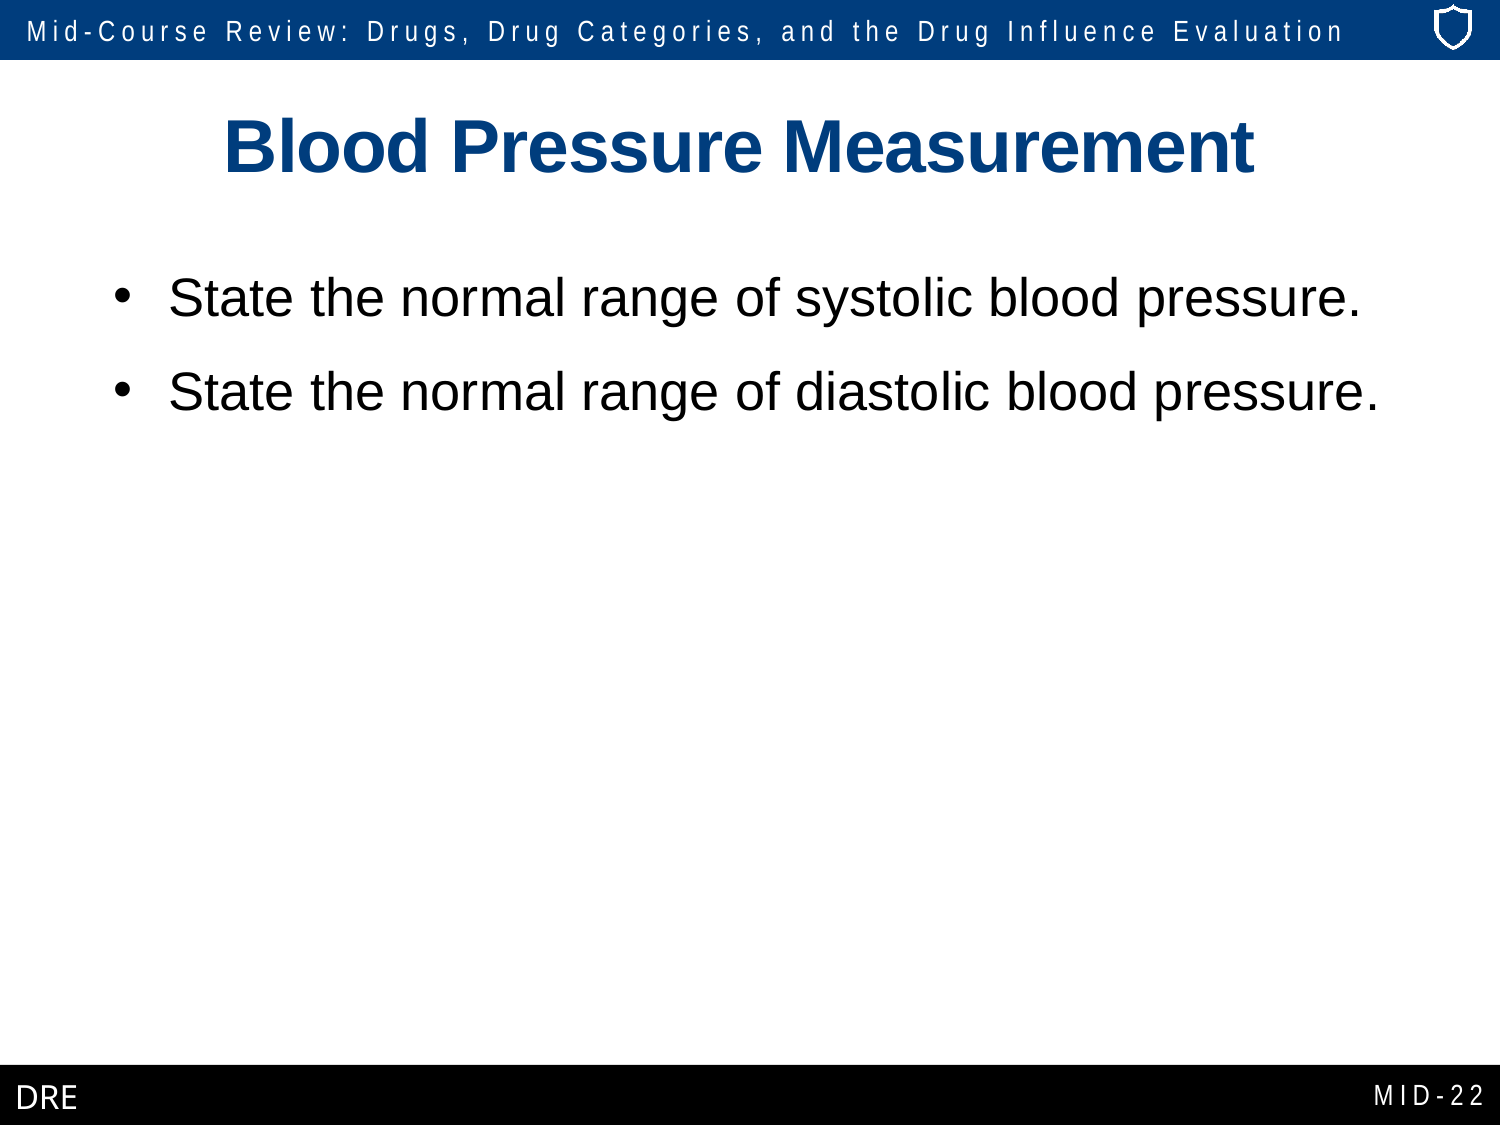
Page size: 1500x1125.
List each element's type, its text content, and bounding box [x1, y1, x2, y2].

slide_number MID-22 [1218, 1063, 1499, 1124]
title Blood Pressure Measurement [75, 75, 1425, 225]
list State the normal range of systolic blood pressure. State the normal range of diastolic blood pressure. [75, 254, 1425, 1005]
picture [1434, 4, 1472, 50]
